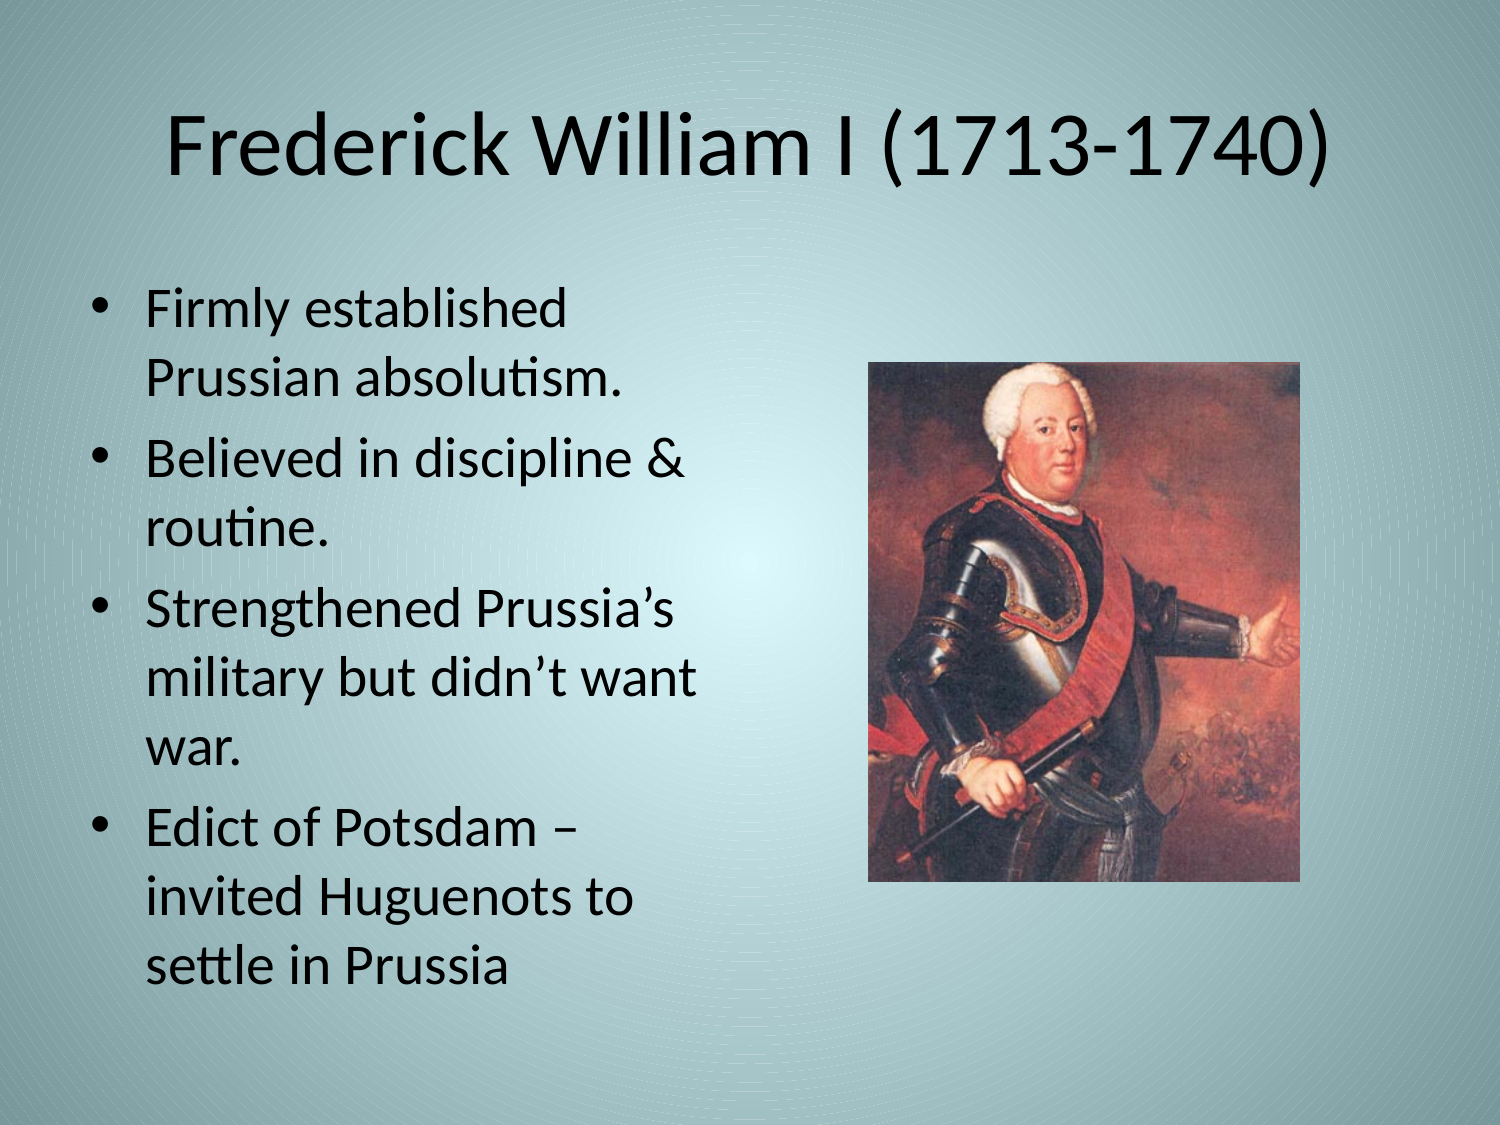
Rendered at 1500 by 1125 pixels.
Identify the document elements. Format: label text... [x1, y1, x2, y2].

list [867, 362, 1301, 882]
list Firmly established Prussian absolutism. Believed in discipline & routine. Strengthened Prussia’s military but didn’t want war. Edict of Potsdam – invited Huguenots to settle in Prussia [75, 262, 738, 1005]
title Frederick William I (1713-1740) [75, 45, 1425, 233]
